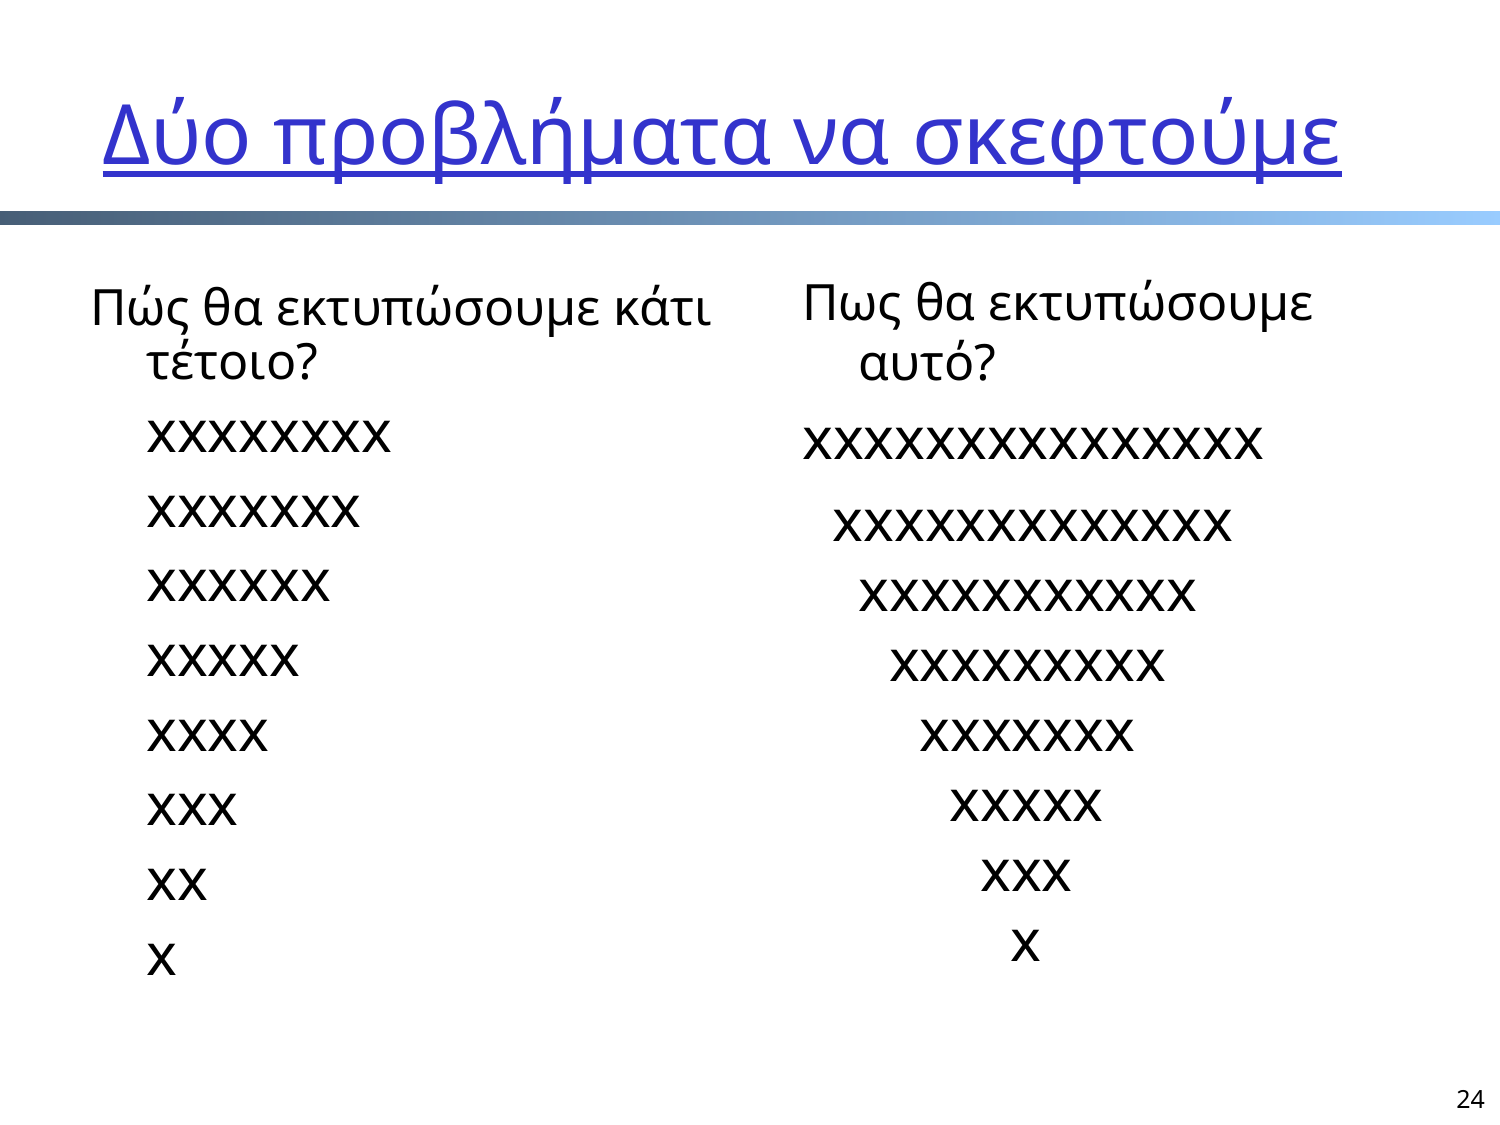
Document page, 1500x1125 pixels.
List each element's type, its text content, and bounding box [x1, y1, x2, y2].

title Δύο προβλήματα να σκεφτούμε [87, 37, 1363, 225]
slide_number 24 [1150, 1049, 1500, 1125]
list Πώς θα εκτυπώσουμε κάτι τέτοιο? xxxxxxxx xxxxxxx xxxxxx xxxxx xxxx xxx xx x [75, 275, 738, 1088]
text_box Πως θα εκτυπώσουμε αυτό? xxxxxxxxxxxxxxx xxxxxxxxxxxxx xxxxxxxxxxx xxxxxxxxx xxxxxxx xxxxx xxx x [787, 262, 1450, 1025]
